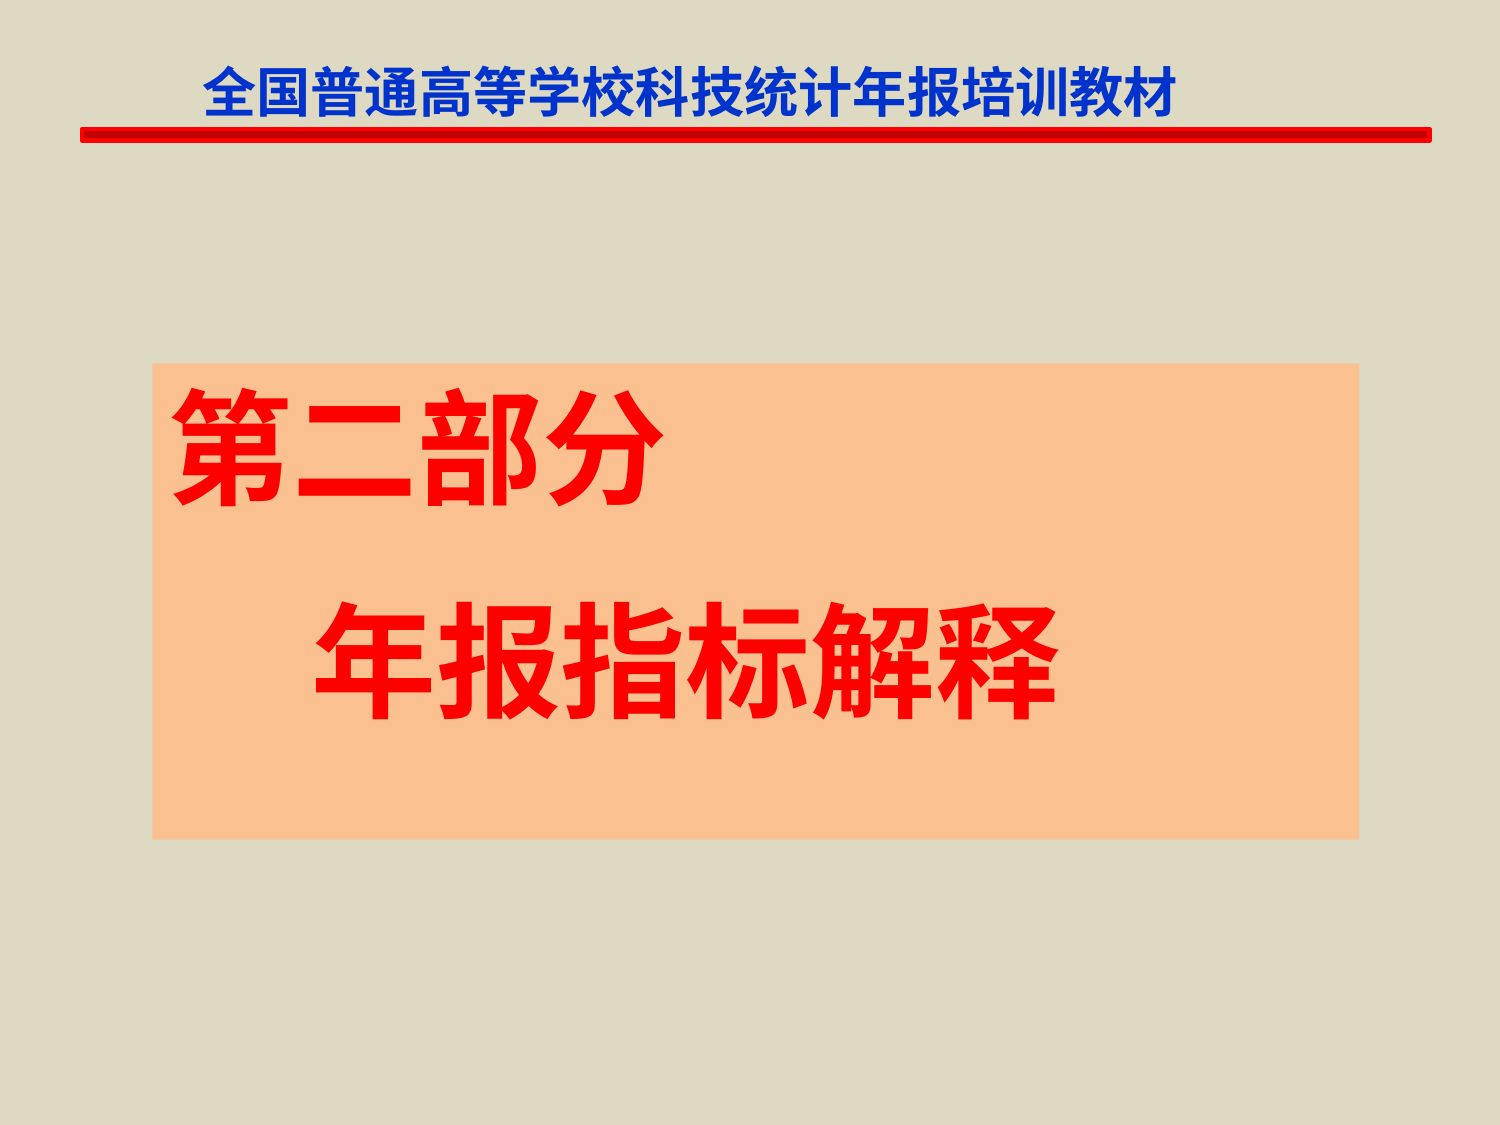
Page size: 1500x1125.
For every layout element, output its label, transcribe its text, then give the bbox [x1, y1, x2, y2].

text_box [117, 292, 1383, 1032]
text_box 全国普通高等学校科技统计年报培训教材 [187, 58, 1251, 142]
text_box [80, 127, 1432, 143]
text_box 第二部分 年报指标解释 [152, 363, 1360, 840]
